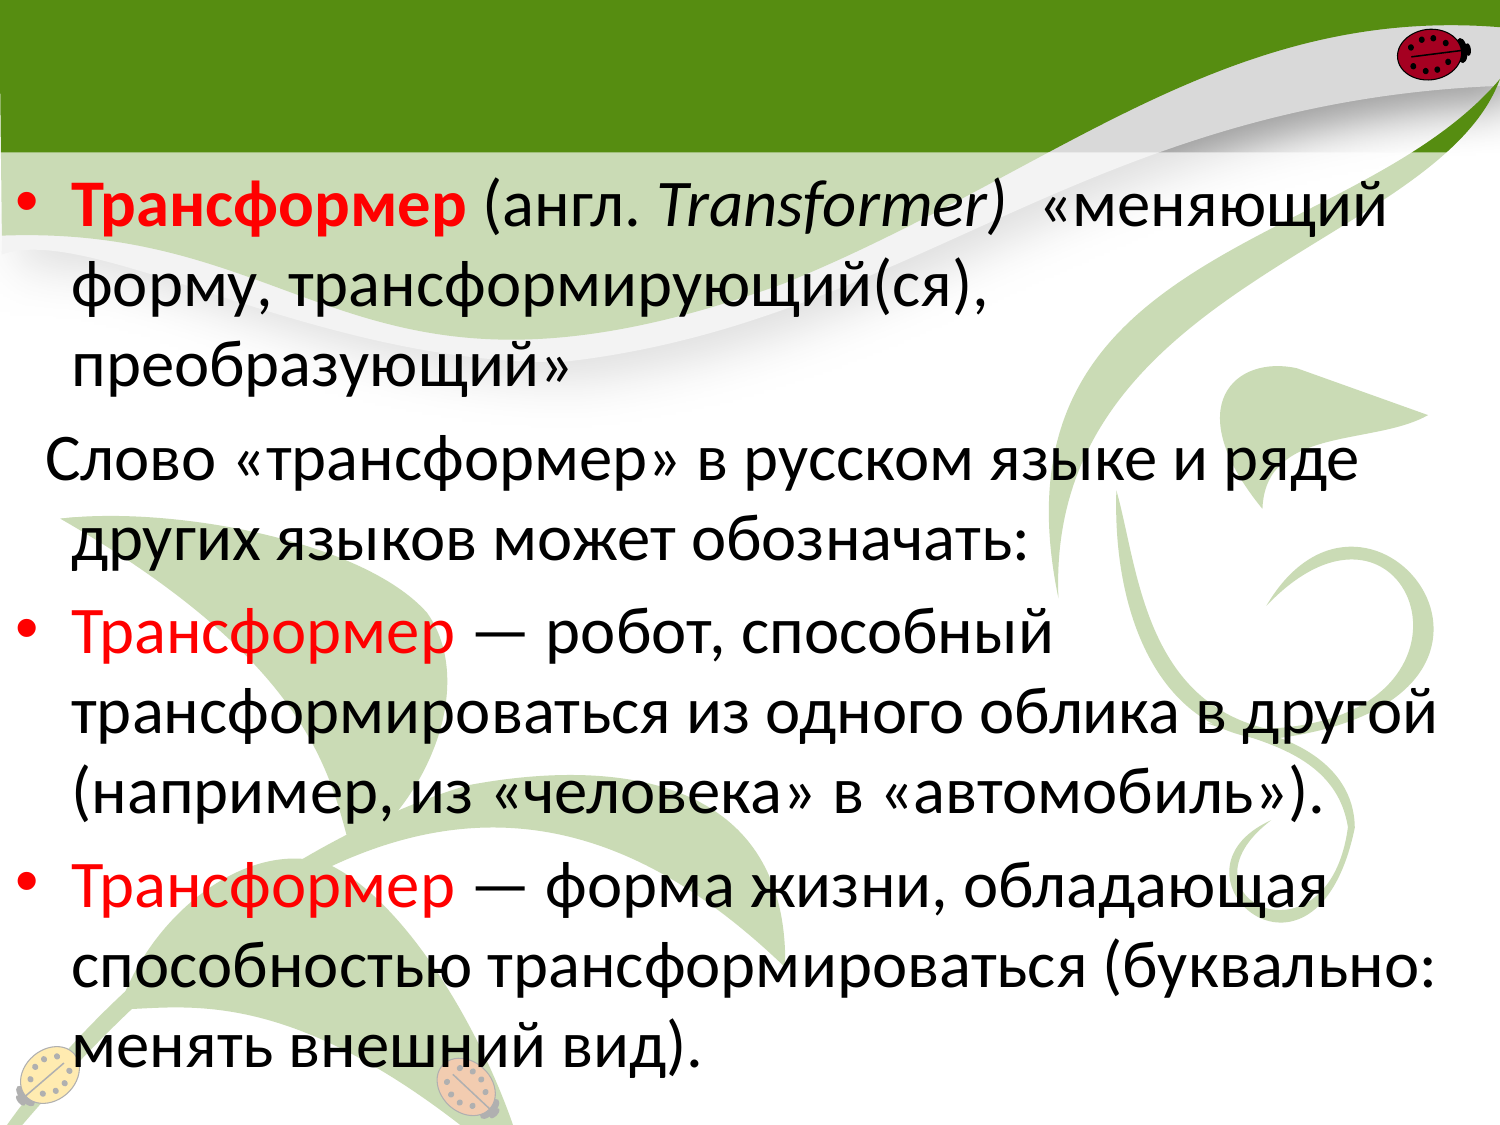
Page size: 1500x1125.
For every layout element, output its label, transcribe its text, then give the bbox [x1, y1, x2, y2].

list Трансформер (англ. Transformer) «меняющий форму, трансформирующий(ся), преобразующий» Слово «трансформер» в русском языке и ряде других языков может обозначать: Трансформер — робот, способный трансформироваться из одного облика в другой (например, из «человека» в «автомобиль»). Трансформер — форма жизни, обладающая способностью трансформироваться (буквально: менять внешний вид). [0, 152, 1500, 1125]
